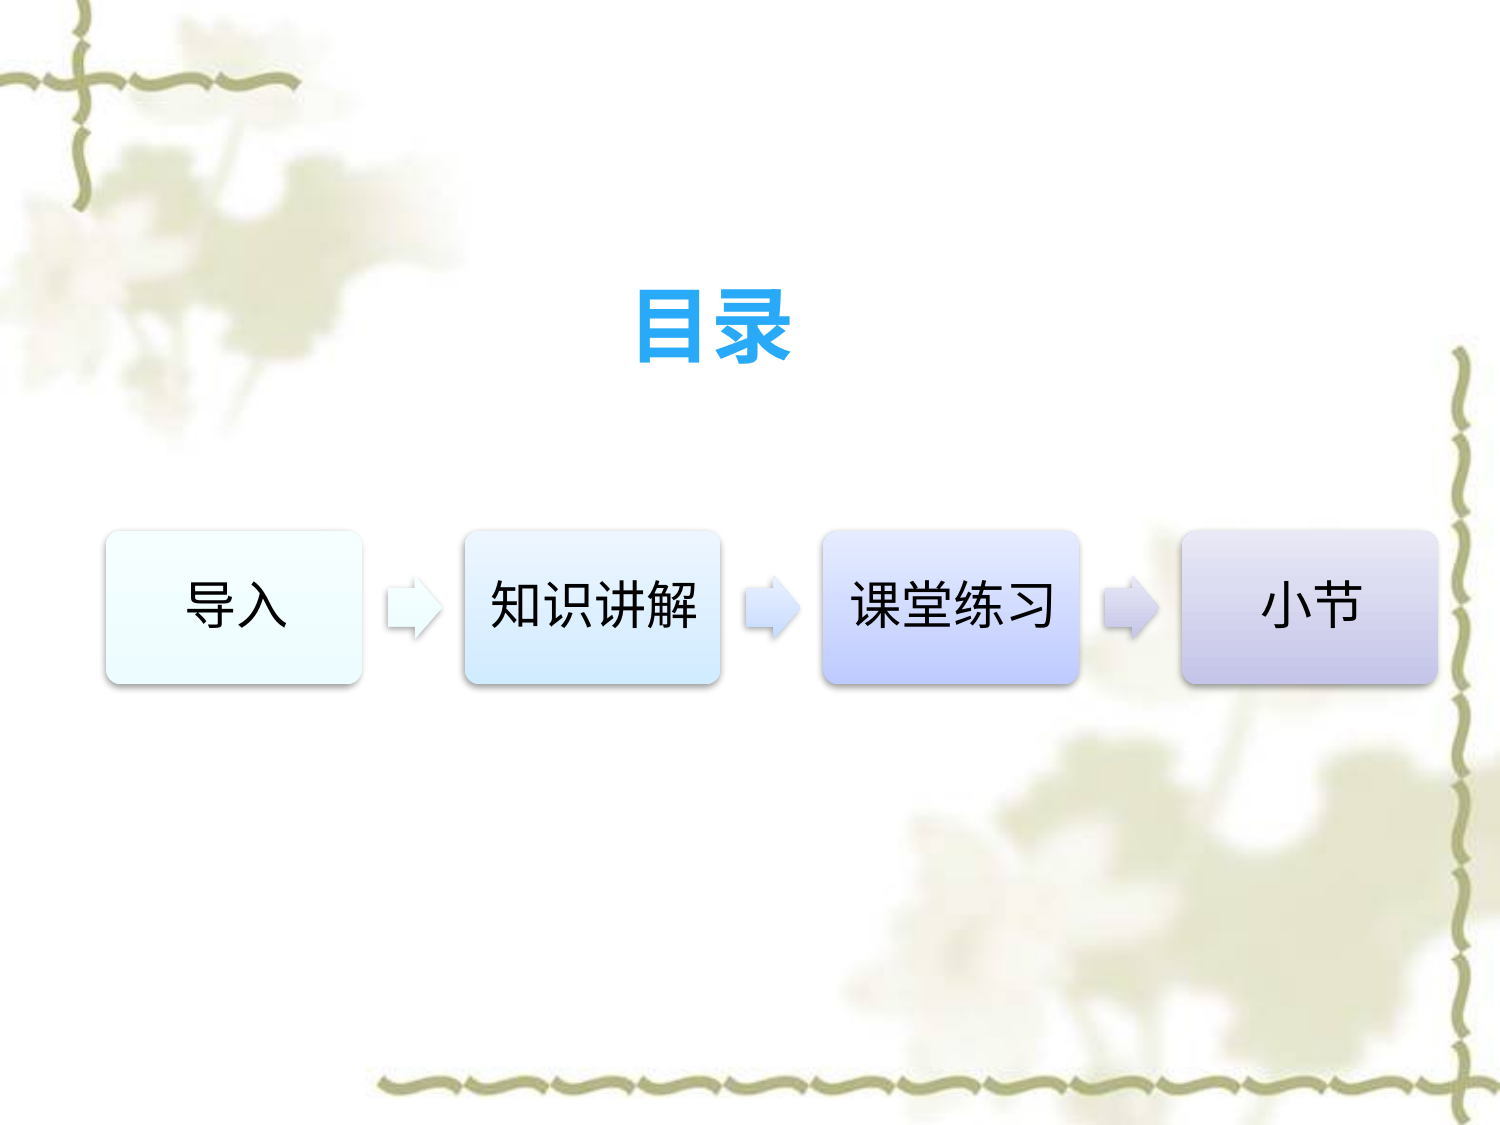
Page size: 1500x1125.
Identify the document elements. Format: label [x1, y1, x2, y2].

picture [0, 0, 1500, 1125]
text_box [104, 444, 1439, 771]
